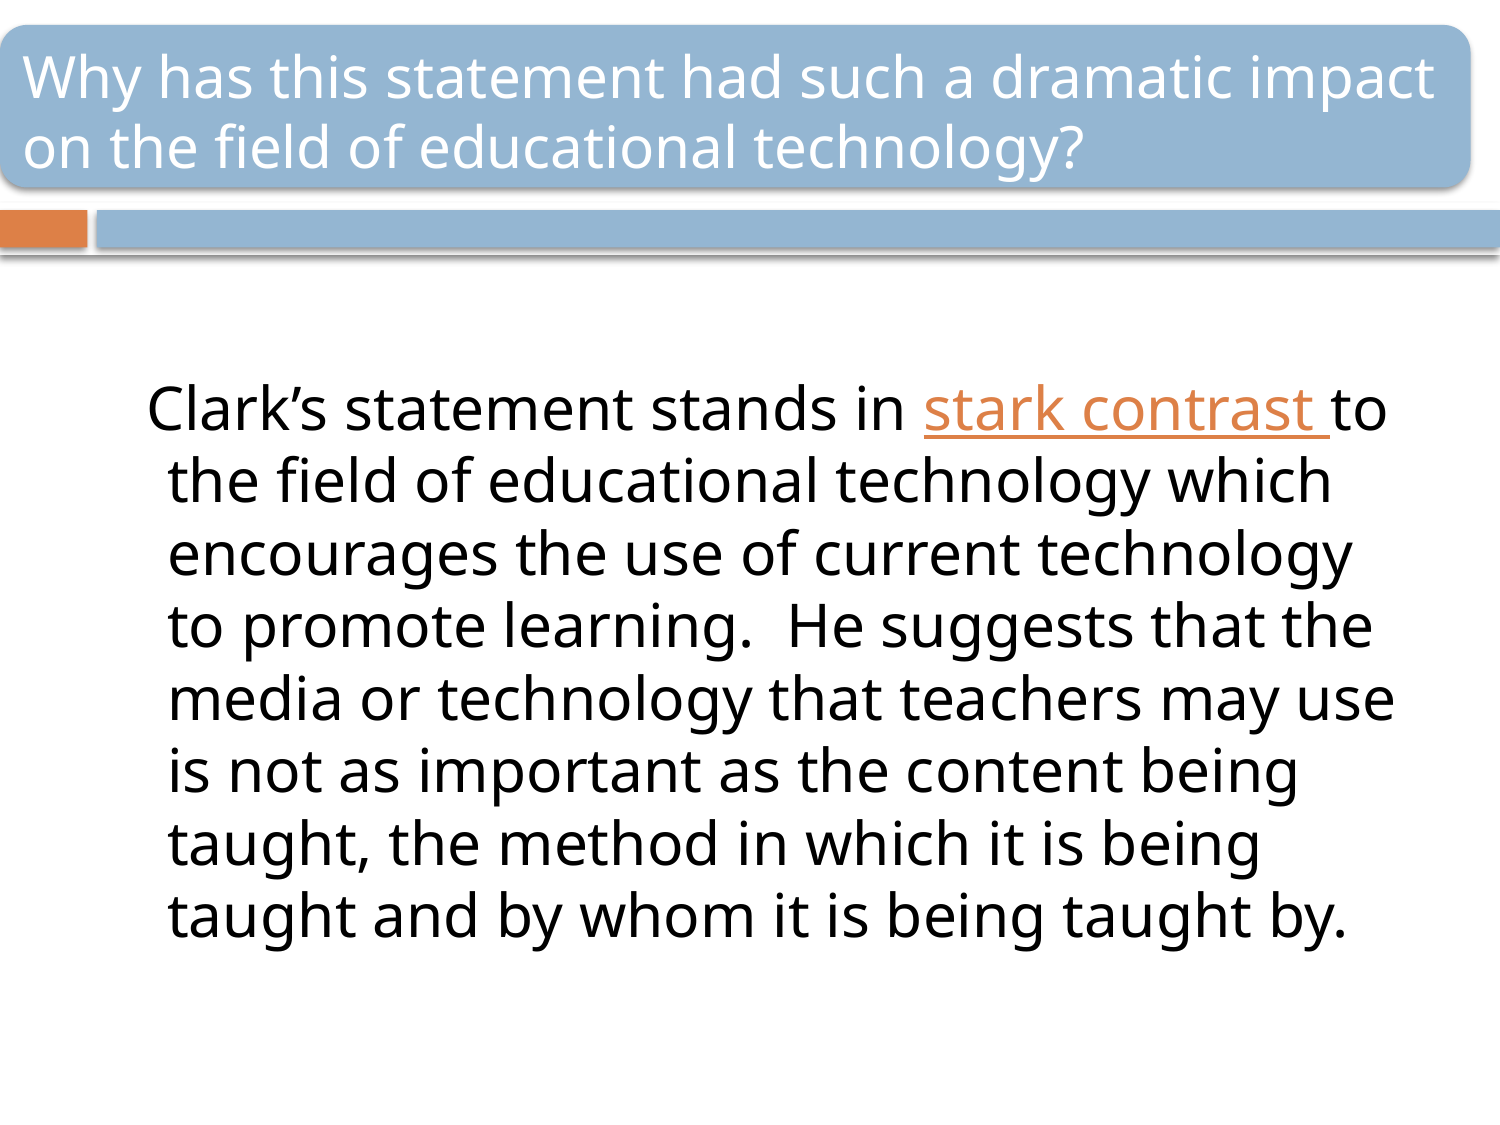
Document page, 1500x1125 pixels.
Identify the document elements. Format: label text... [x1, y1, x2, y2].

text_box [0, 0, 1471, 247]
list Clark’s statement stands in stark contrast to the field of educational technology which encourages the use of current technology to promote learning. He suggests that the media or technology that teachers may use is not as important as the content being taught, the method in which it is being taught and by whom it is being taught by. [99, 362, 1438, 989]
